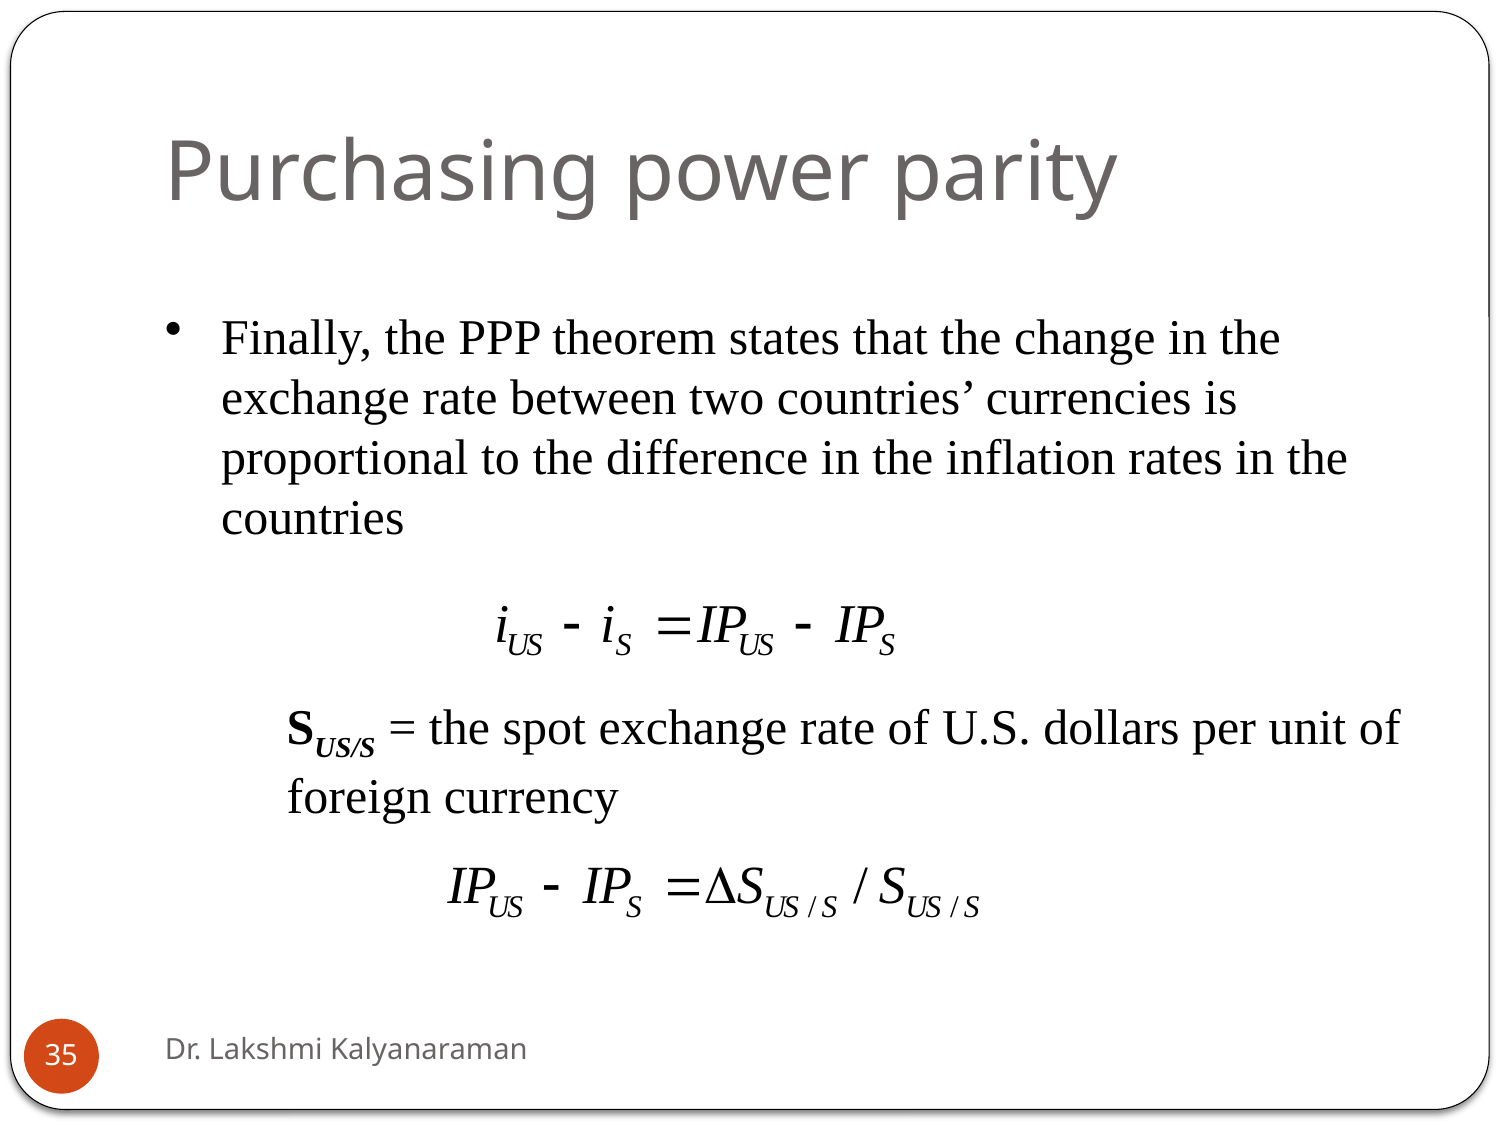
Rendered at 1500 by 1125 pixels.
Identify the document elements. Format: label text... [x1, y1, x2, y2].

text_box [487, 587, 907, 670]
slide_number 35 [23, 1018, 99, 1094]
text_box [437, 849, 993, 931]
title Purchasing power parity [150, 45, 1425, 233]
footer Dr. Lakshmi Kalyanaraman [150, 1012, 800, 1088]
list Finally, the PPP theorem states that the change in the exchange rate between two countries’ currencies is proportional to the difference in the inflation rates in the countries SUS/S = the spot exchange rate of U.S. dollars per unit of foreign currency [150, 237, 1425, 988]
